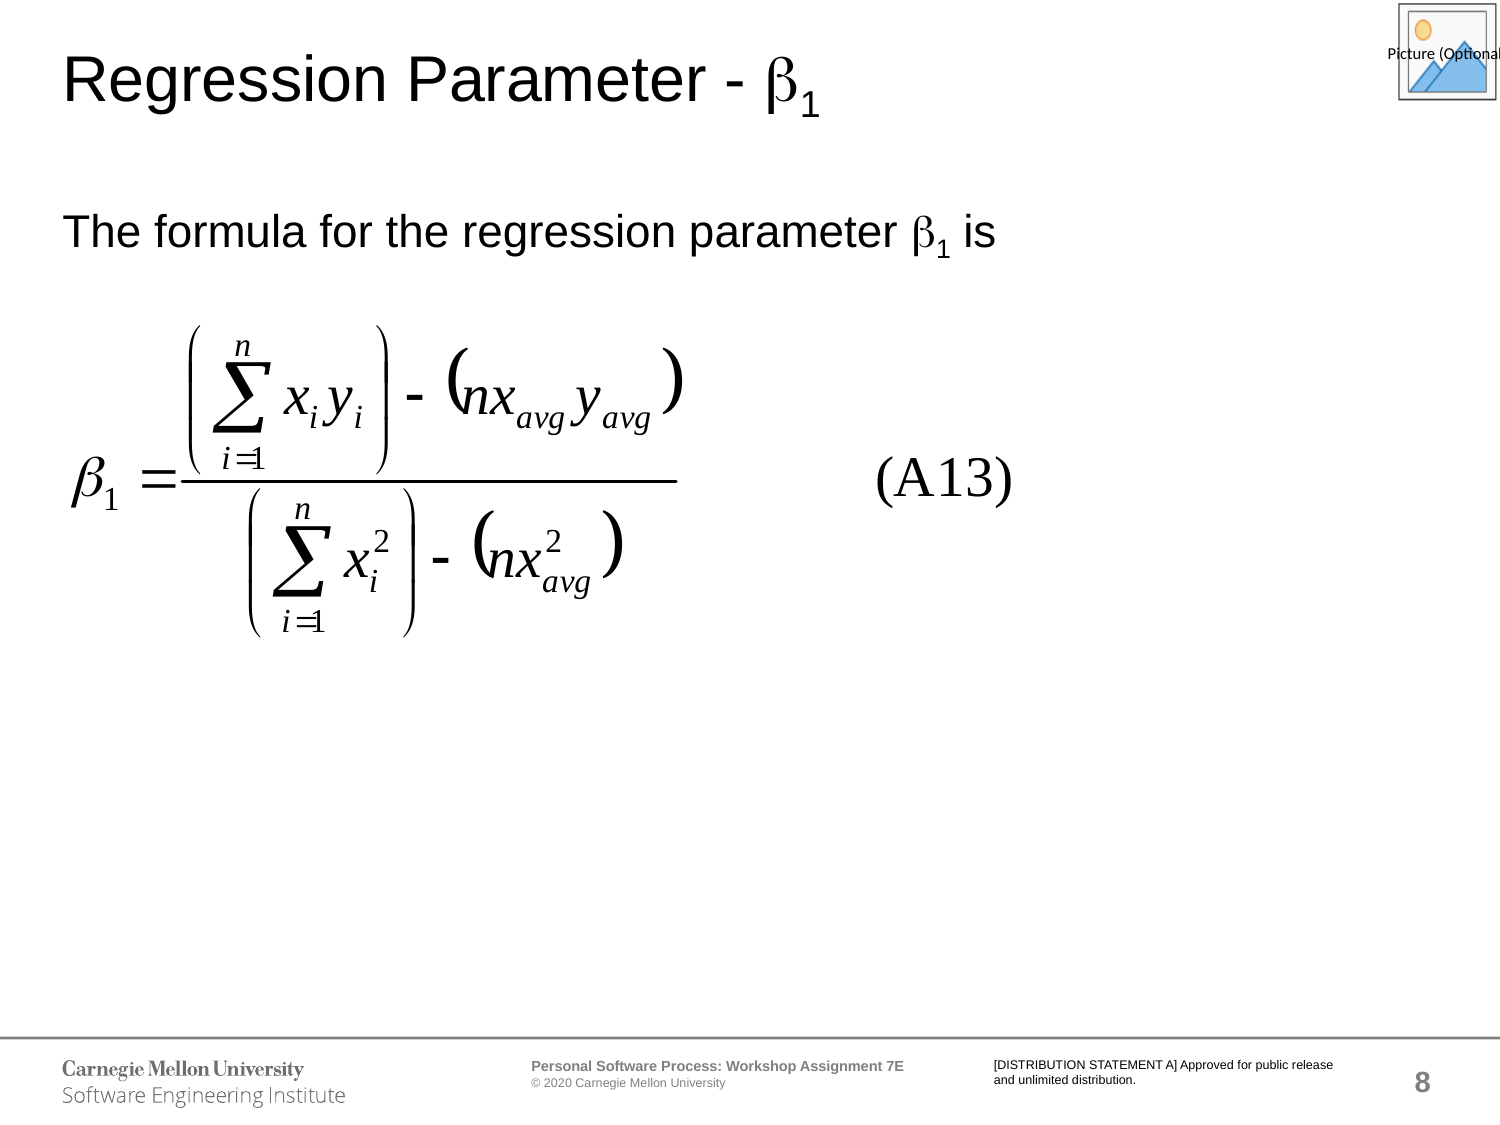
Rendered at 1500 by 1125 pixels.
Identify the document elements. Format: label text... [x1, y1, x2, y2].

picture [1394, 0, 1500, 105]
title Regression Parameter - b1 [62, 37, 1338, 182]
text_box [60, 314, 1023, 650]
list The formula for the regression parameter b1 is [62, 201, 1431, 300]
